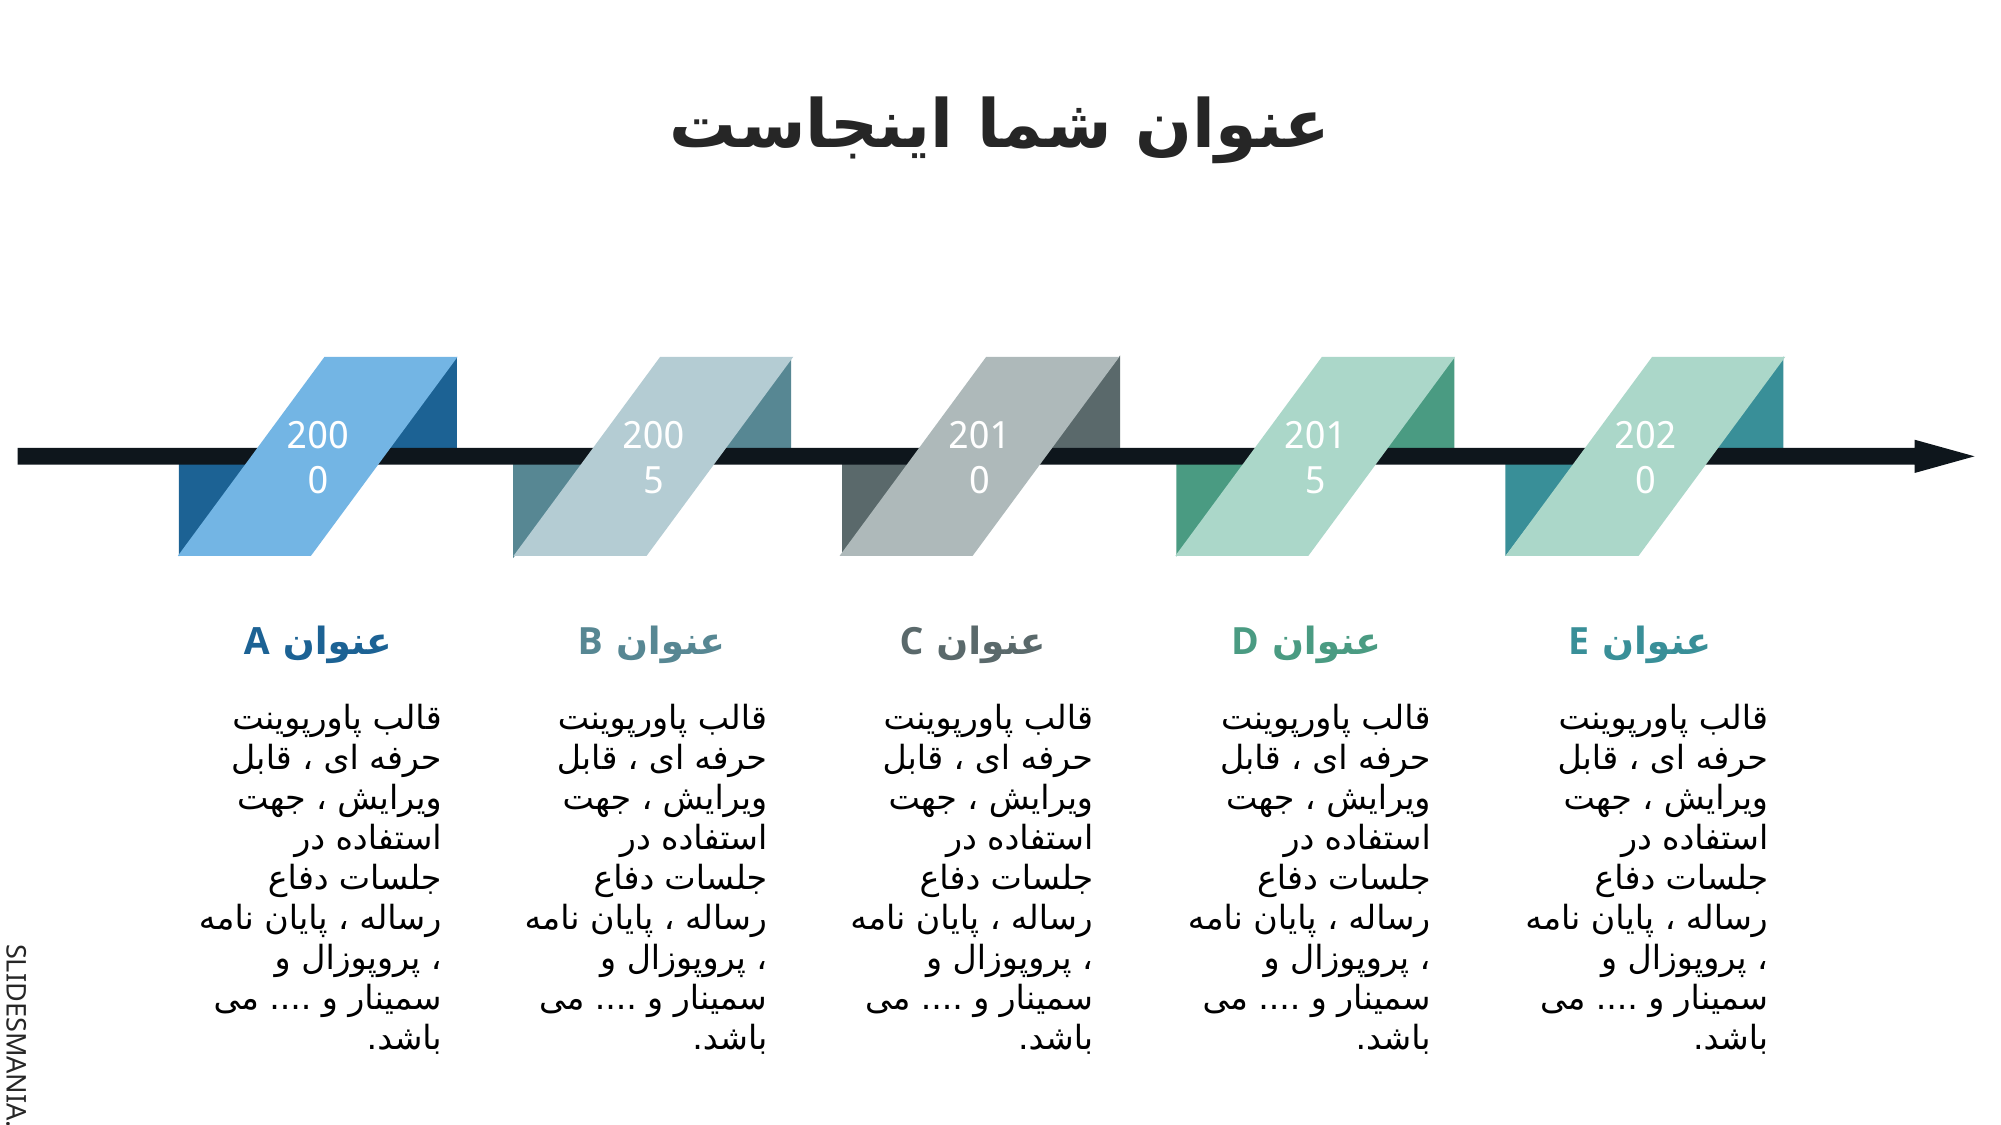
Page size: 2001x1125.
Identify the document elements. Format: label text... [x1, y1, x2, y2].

text_box عنوان A [177, 609, 458, 671]
text_box [842, 465, 905, 551]
text_box عنوان شما اینجاست [491, 73, 1509, 170]
text_box [1390, 359, 1455, 447]
text_box 2020 [1505, 356, 1786, 556]
text_box قالب پاورپوينت حرفه ای ، قابل ویرایش ، جهت استفاده در جلسات دفاع رساله ، پایان نامه ، پروپوزال و سمینار و .... می باشد. [1167, 689, 1446, 907]
text_box عنوان C [832, 609, 1113, 671]
text_box [392, 360, 457, 447]
text_box [728, 360, 792, 447]
text_box قالب پاورپوينت حرفه ای ، قابل ویرایش ، جهت استفاده در جلسات دفاع رساله ، پایان نامه ، پروپوزال و سمینار و .... می باشد. [504, 689, 783, 907]
text_box [1505, 465, 1571, 555]
text_box [379, 447, 592, 465]
text_box قالب پاورپوينت حرفه ای ، قابل ویرایش ، جهت استفاده در جلسات دفاع رساله ، پایان نامه ، پروپوزال و سمینار و .... می باشد. [830, 689, 1109, 907]
text_box [1377, 447, 1585, 465]
text_box عنوان D [1166, 609, 1446, 671]
text_box [513, 465, 579, 555]
text_box [1054, 355, 1121, 447]
text_box 2010 [839, 356, 1120, 556]
text_box 2015 [1175, 356, 1456, 556]
text_box [1707, 439, 1975, 473]
text_box قالب پاورپوينت حرفه ای ، قابل ویرایش ، جهت استفاده در جلسات دفاع رساله ، پایان نامه ، پروپوزال و سمینار و .... می باشد. [1505, 689, 1784, 907]
text_box عنوان E [1499, 609, 1780, 671]
text_box [178, 465, 244, 554]
text_box 2005 [513, 356, 794, 556]
text_box [17, 447, 257, 465]
text_box [715, 447, 919, 465]
text_box عنوان B [511, 609, 792, 671]
text_box [1041, 447, 1254, 465]
text_box [1176, 465, 1241, 553]
text_box [1720, 360, 1784, 447]
text_box 2000 [177, 356, 458, 556]
text_box قالب پاورپوينت حرفه ای ، قابل ویرایش ، جهت استفاده در جلسات دفاع رساله ، پایان نامه ، پروپوزال و سمینار و .... می باشد. [178, 689, 457, 907]
